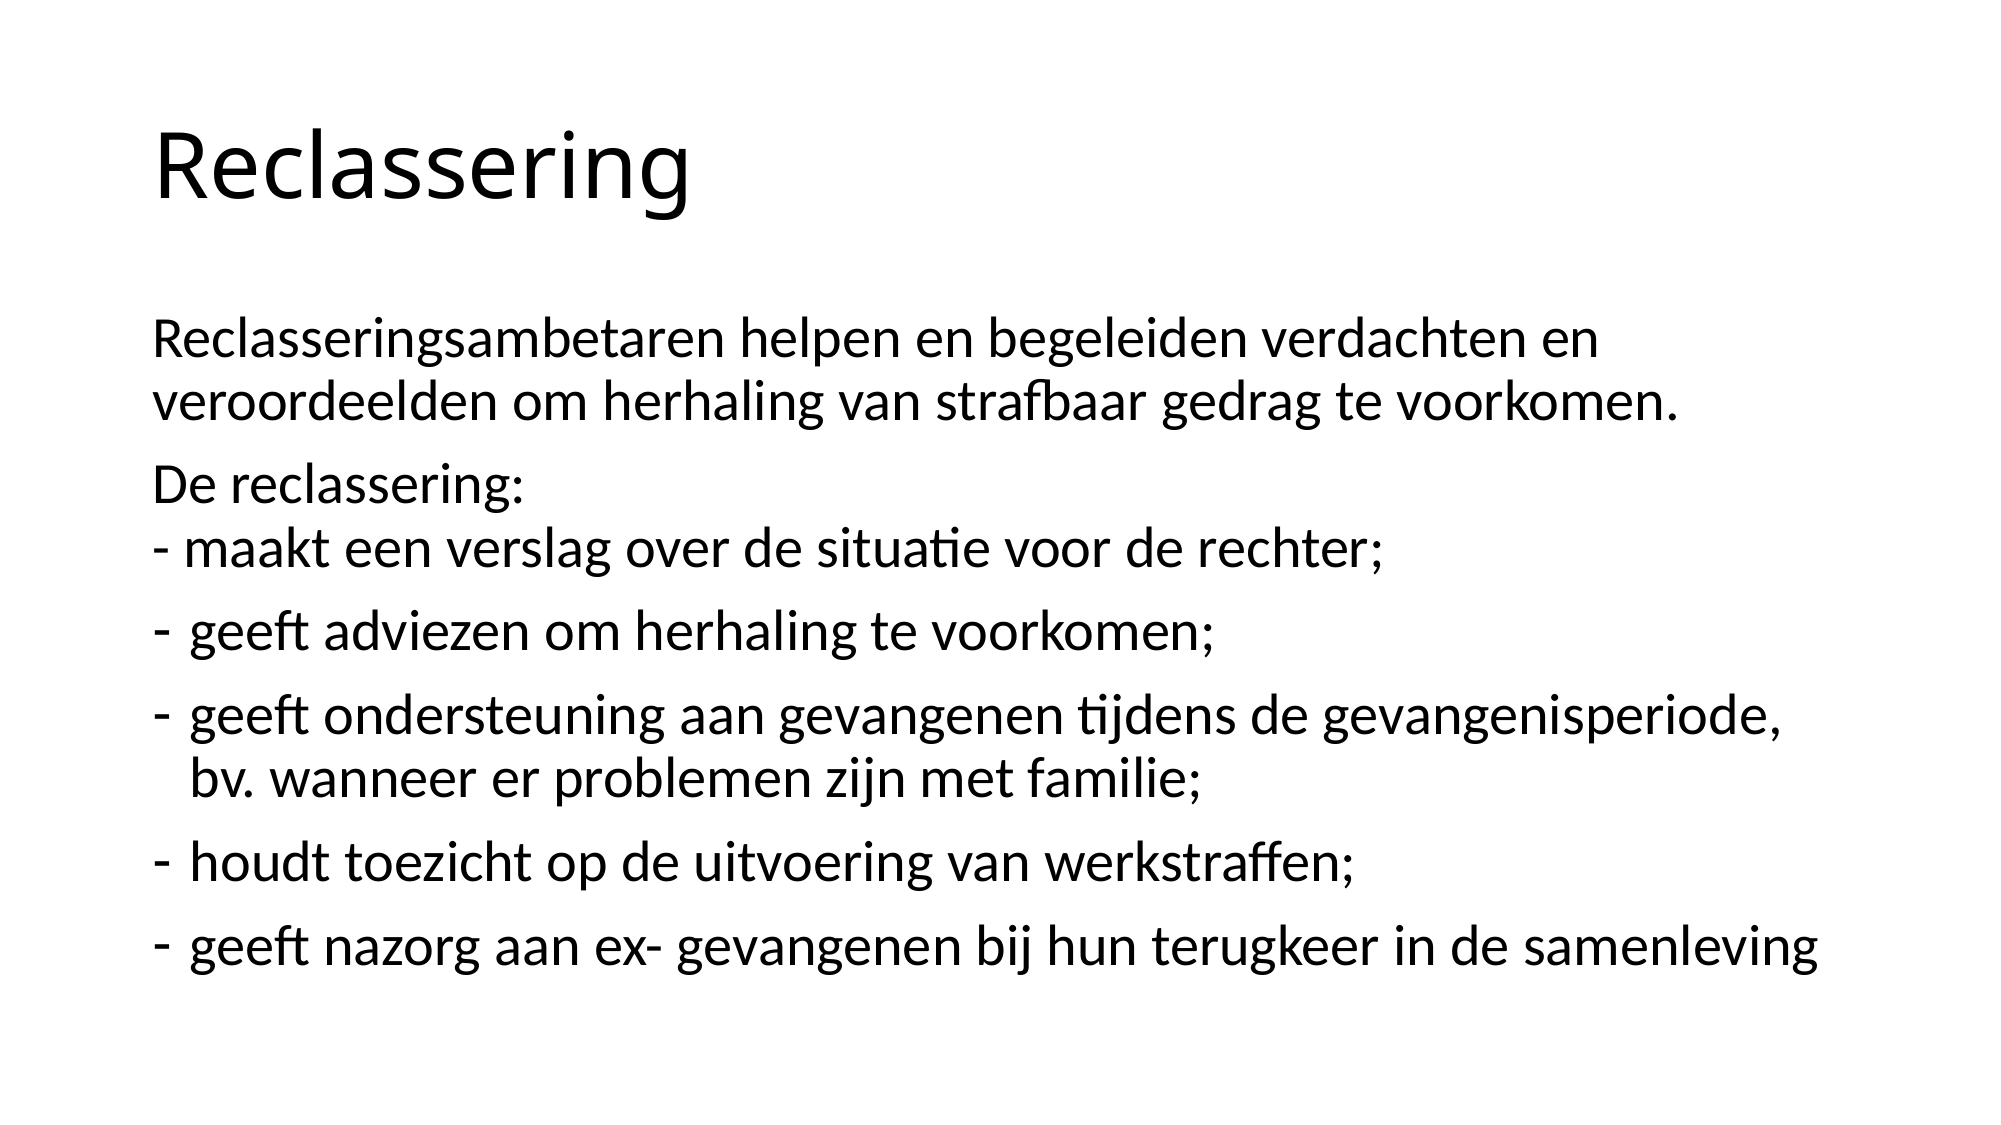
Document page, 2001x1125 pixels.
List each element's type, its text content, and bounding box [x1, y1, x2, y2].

list Reclasseringsambetaren helpen en begeleiden verdachten en veroordeelden om herhaling van strafbaar gedrag te voorkomen. De reclassering: - maakt een verslag over de situatie voor de rechter; geeft adviezen om herhaling te voorkomen; geeft ondersteuning aan gevangenen tijdens de gevangenisperiode, bv. wanneer er problemen zijn met familie; houdt toezicht op de uitvoering van werkstraffen; geeft nazorg aan ex- gevangenen bij hun terugkeer in de samenleving [137, 299, 1863, 1014]
title Reclassering [137, 59, 1863, 278]
